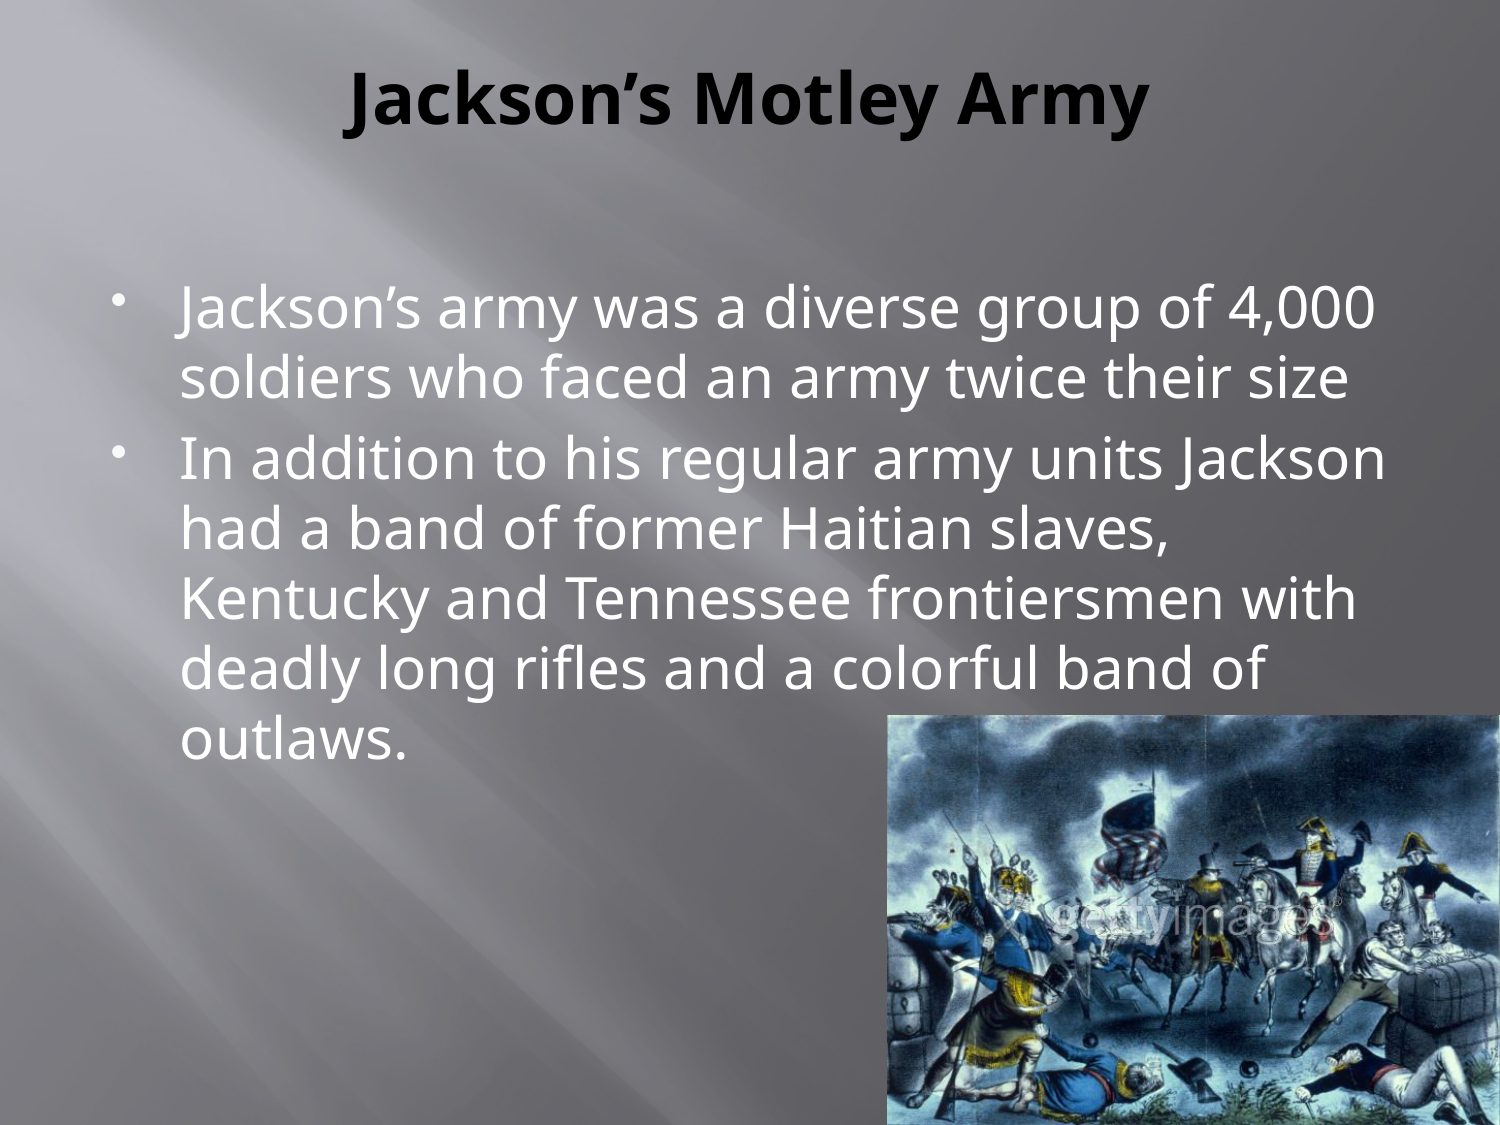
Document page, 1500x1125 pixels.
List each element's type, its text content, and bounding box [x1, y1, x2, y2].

title Jackson’s Motley Army [75, 45, 1425, 233]
list Jackson’s army was a diverse group of 4,000 soldiers who faced an army twice their size In addition to his regular army units Jackson had a band of former Haitian slaves, Kentucky and Tennessee frontiersmen with deadly long rifles and a colorful band of outlaws. [75, 262, 1425, 1035]
picture [887, 715, 1500, 1125]
